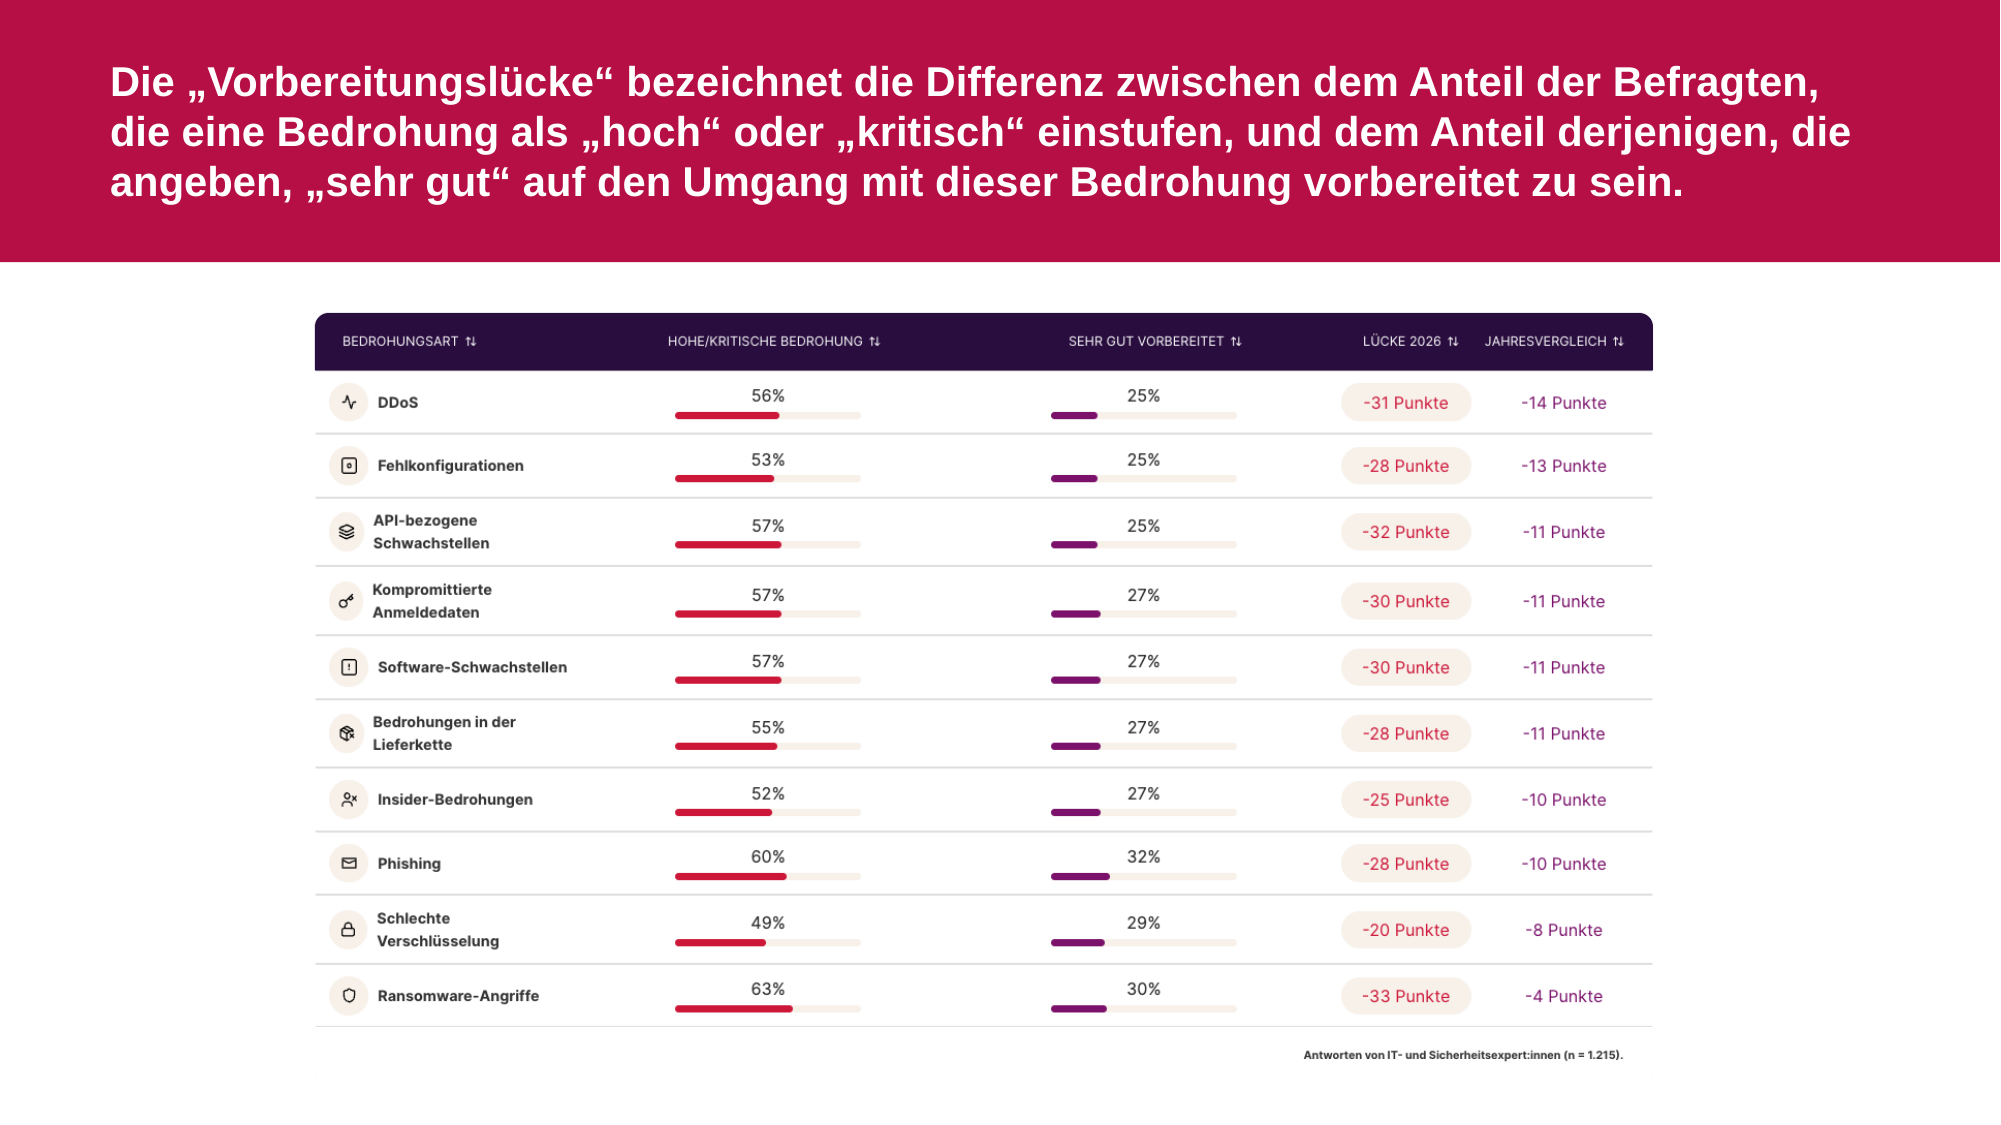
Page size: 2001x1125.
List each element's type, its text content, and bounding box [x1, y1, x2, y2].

text_box Die „Vorbereitungslücke“ bezeichnet die Differenz zwischen dem Anteil der Befragten, die eine Bedrohung als „hoch“ oder „kritisch“ einstufen, und dem Anteil derjenigen, die angeben, „sehr gut“ auf den Umgang mit dieser Bedrohung vorbereitet zu sein. [99, 0, 1874, 260]
text_box [0, 0, 2000, 263]
picture [263, 306, 1681, 1099]
